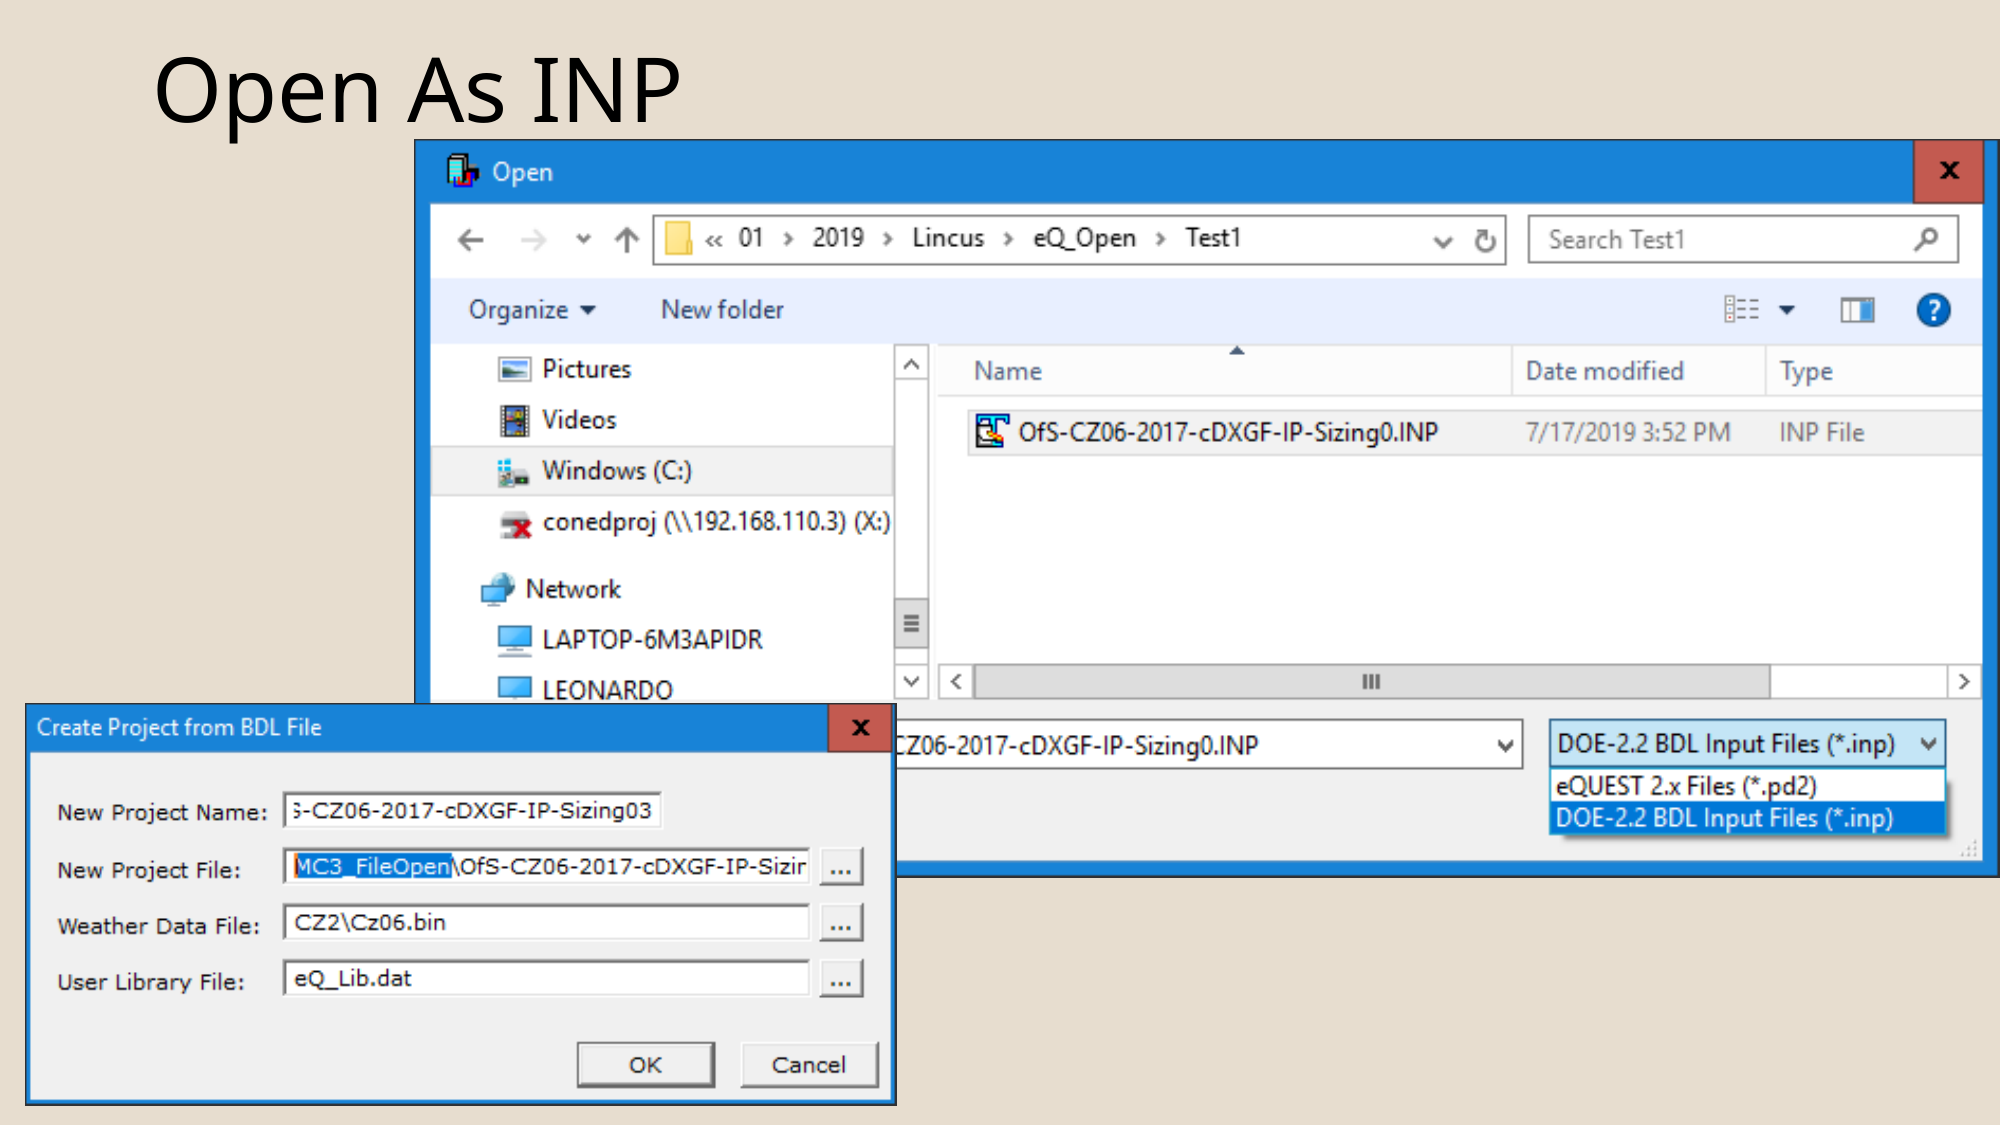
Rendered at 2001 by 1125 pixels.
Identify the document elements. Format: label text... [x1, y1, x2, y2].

picture [25, 139, 2000, 1106]
title Open As INP [137, 37, 1863, 150]
